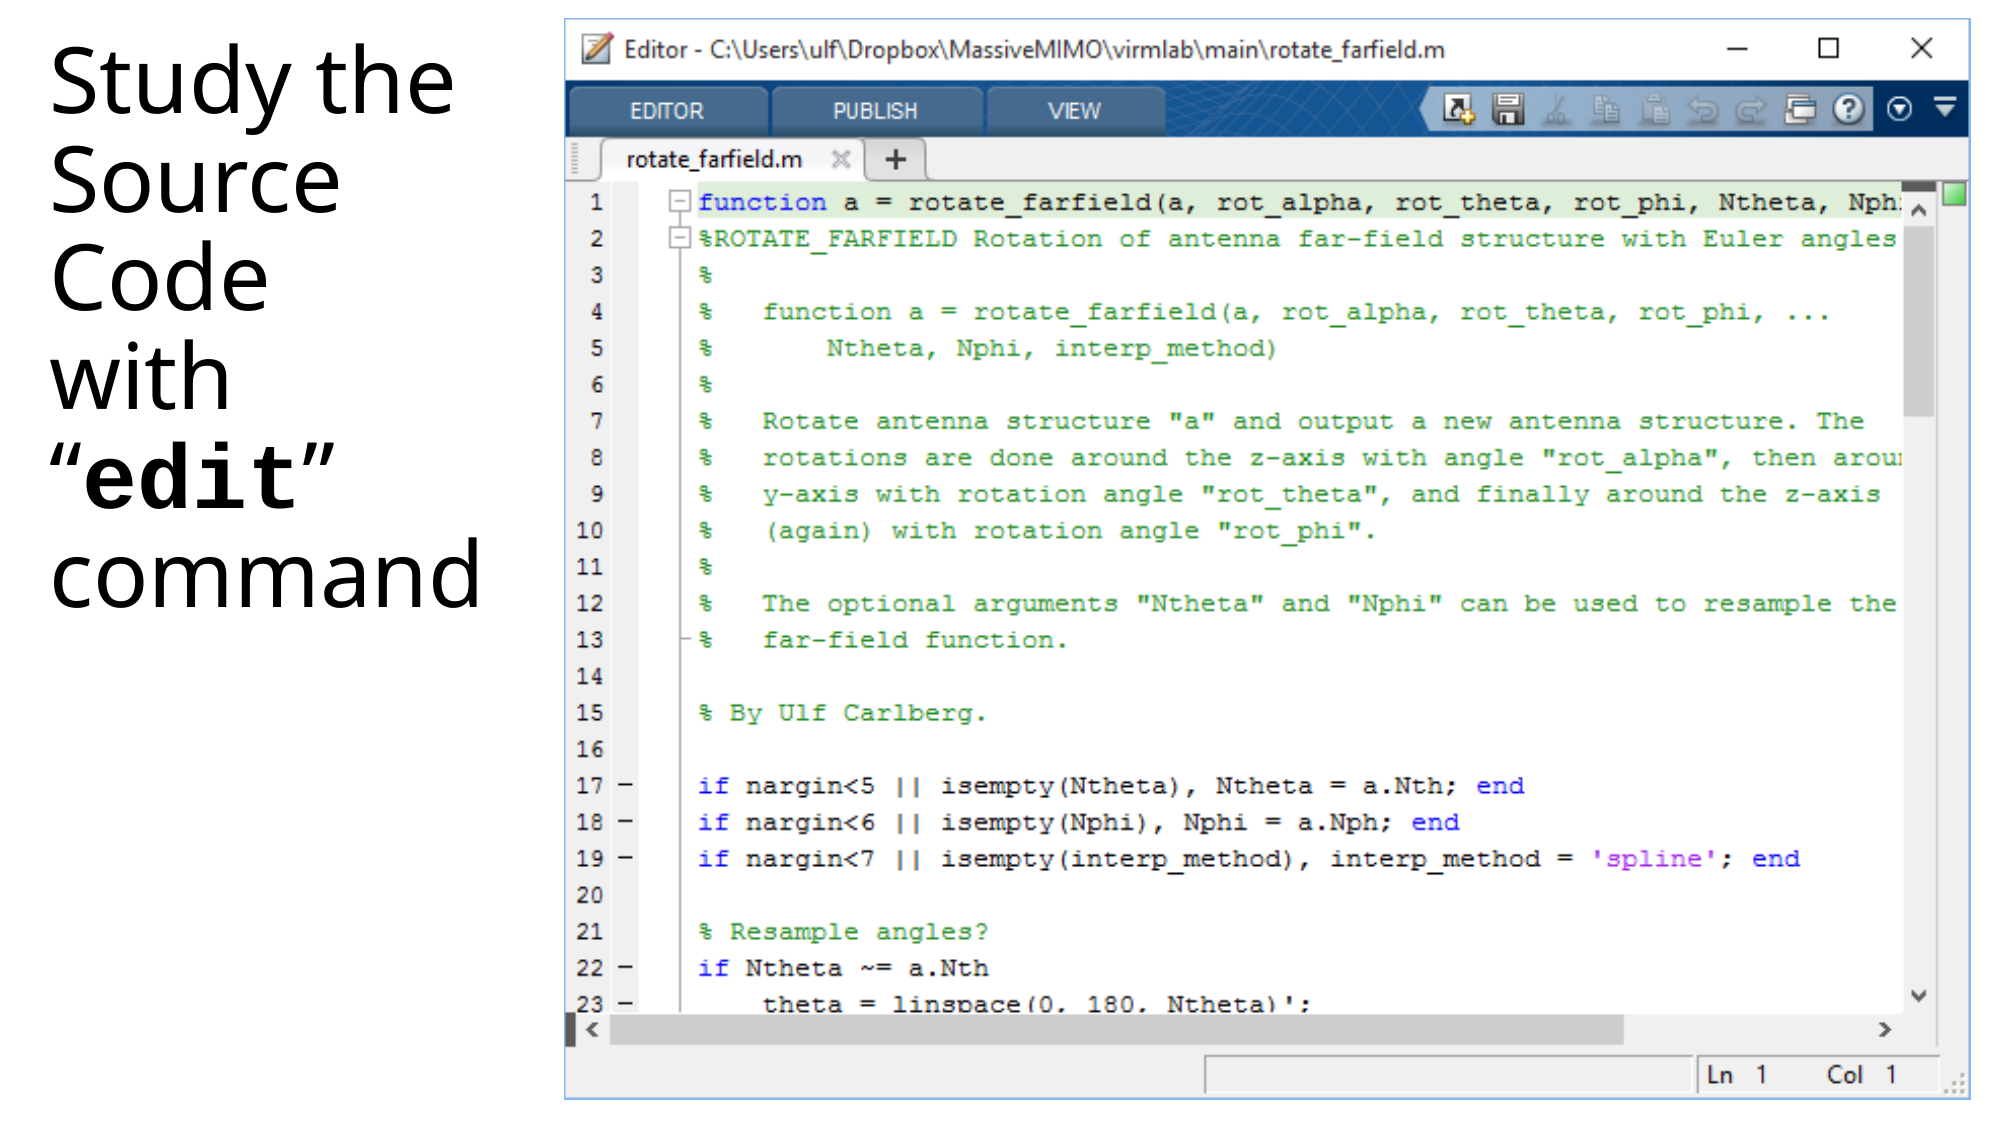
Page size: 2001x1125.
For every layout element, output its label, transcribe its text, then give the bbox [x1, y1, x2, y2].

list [564, 18, 1971, 1100]
title Study the Source Code with “edit” command [34, 18, 535, 644]
